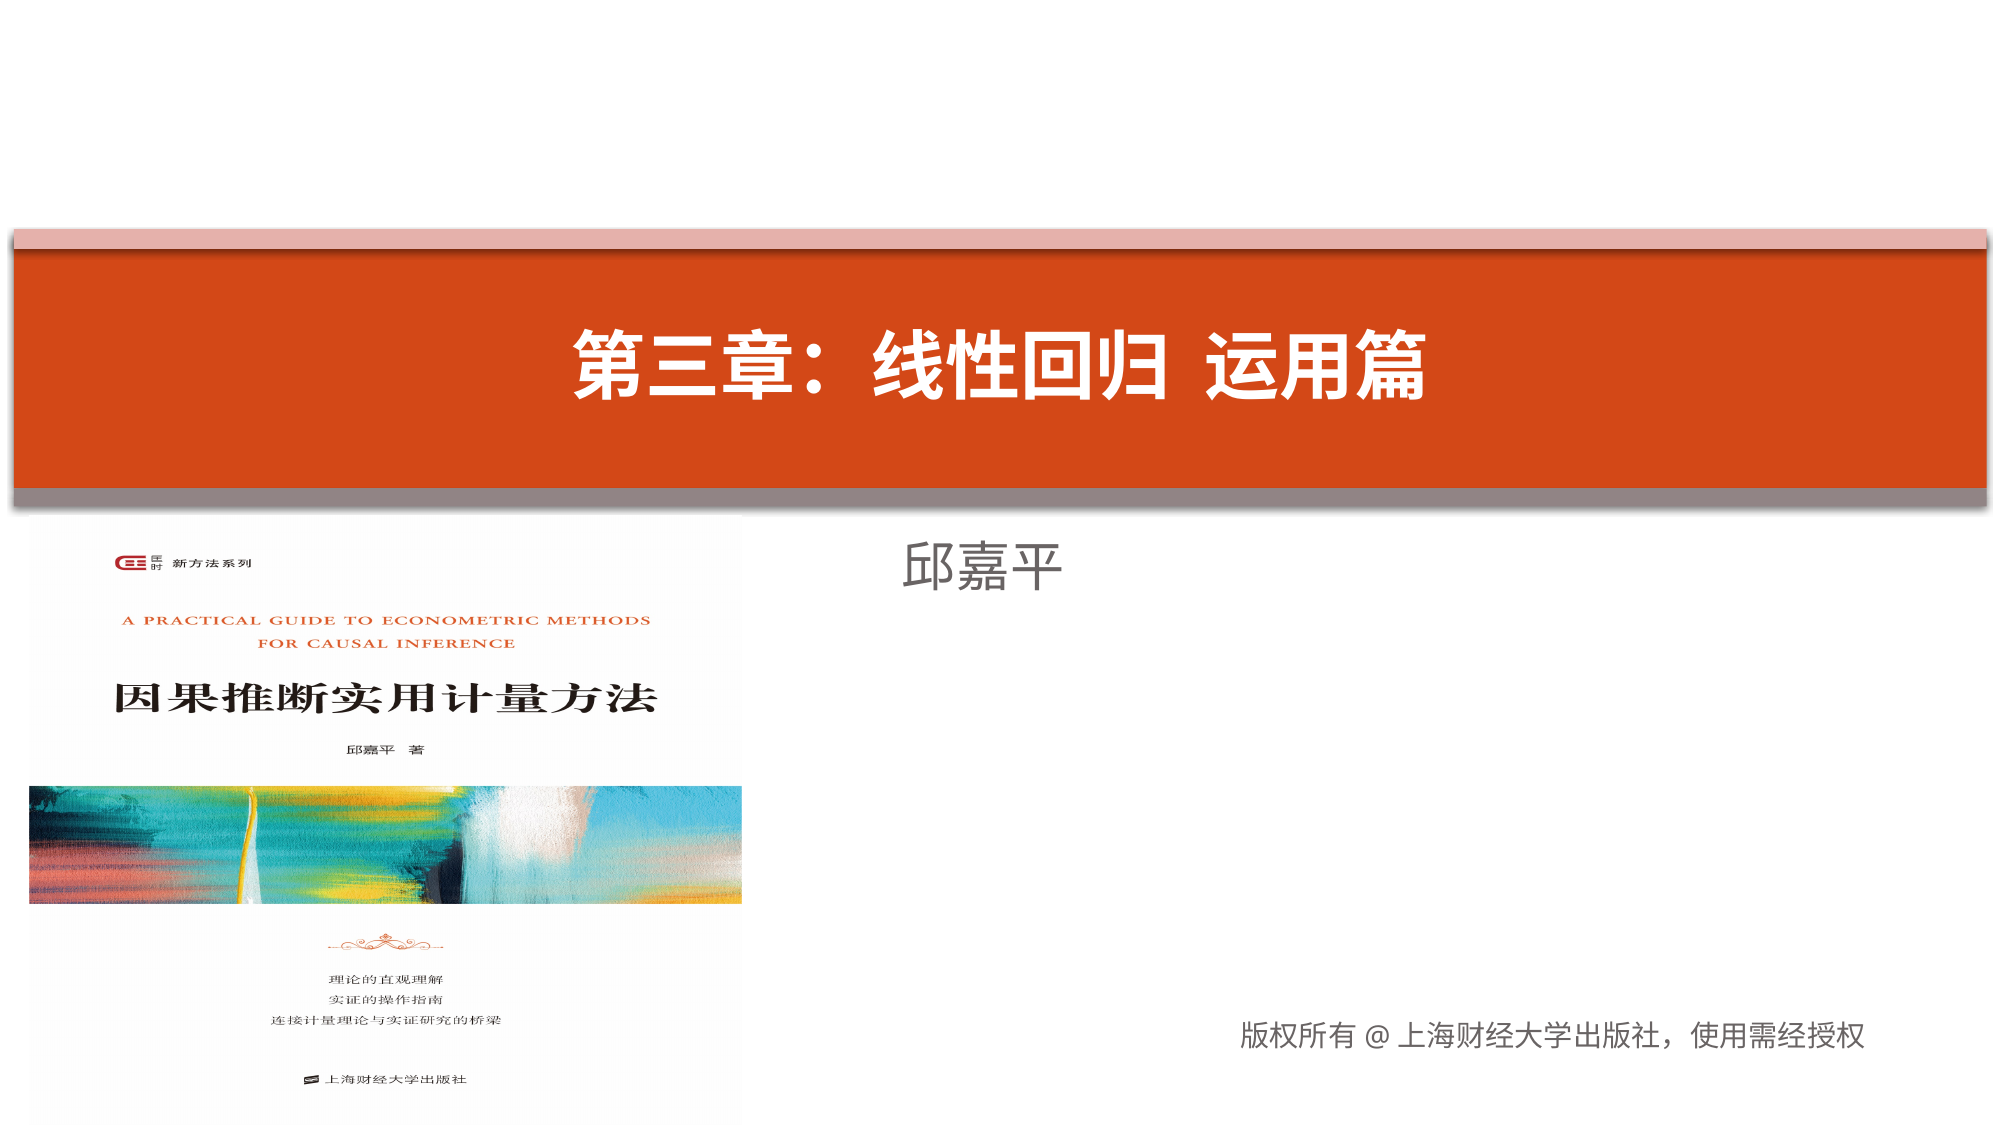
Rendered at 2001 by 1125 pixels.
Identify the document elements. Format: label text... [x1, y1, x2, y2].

picture [29, 514, 742, 1125]
subtitle 邱嘉平 [748, 525, 1684, 788]
footer 版权所有@上海财经大学出版社，使用需经授权 [1119, 997, 1987, 1073]
